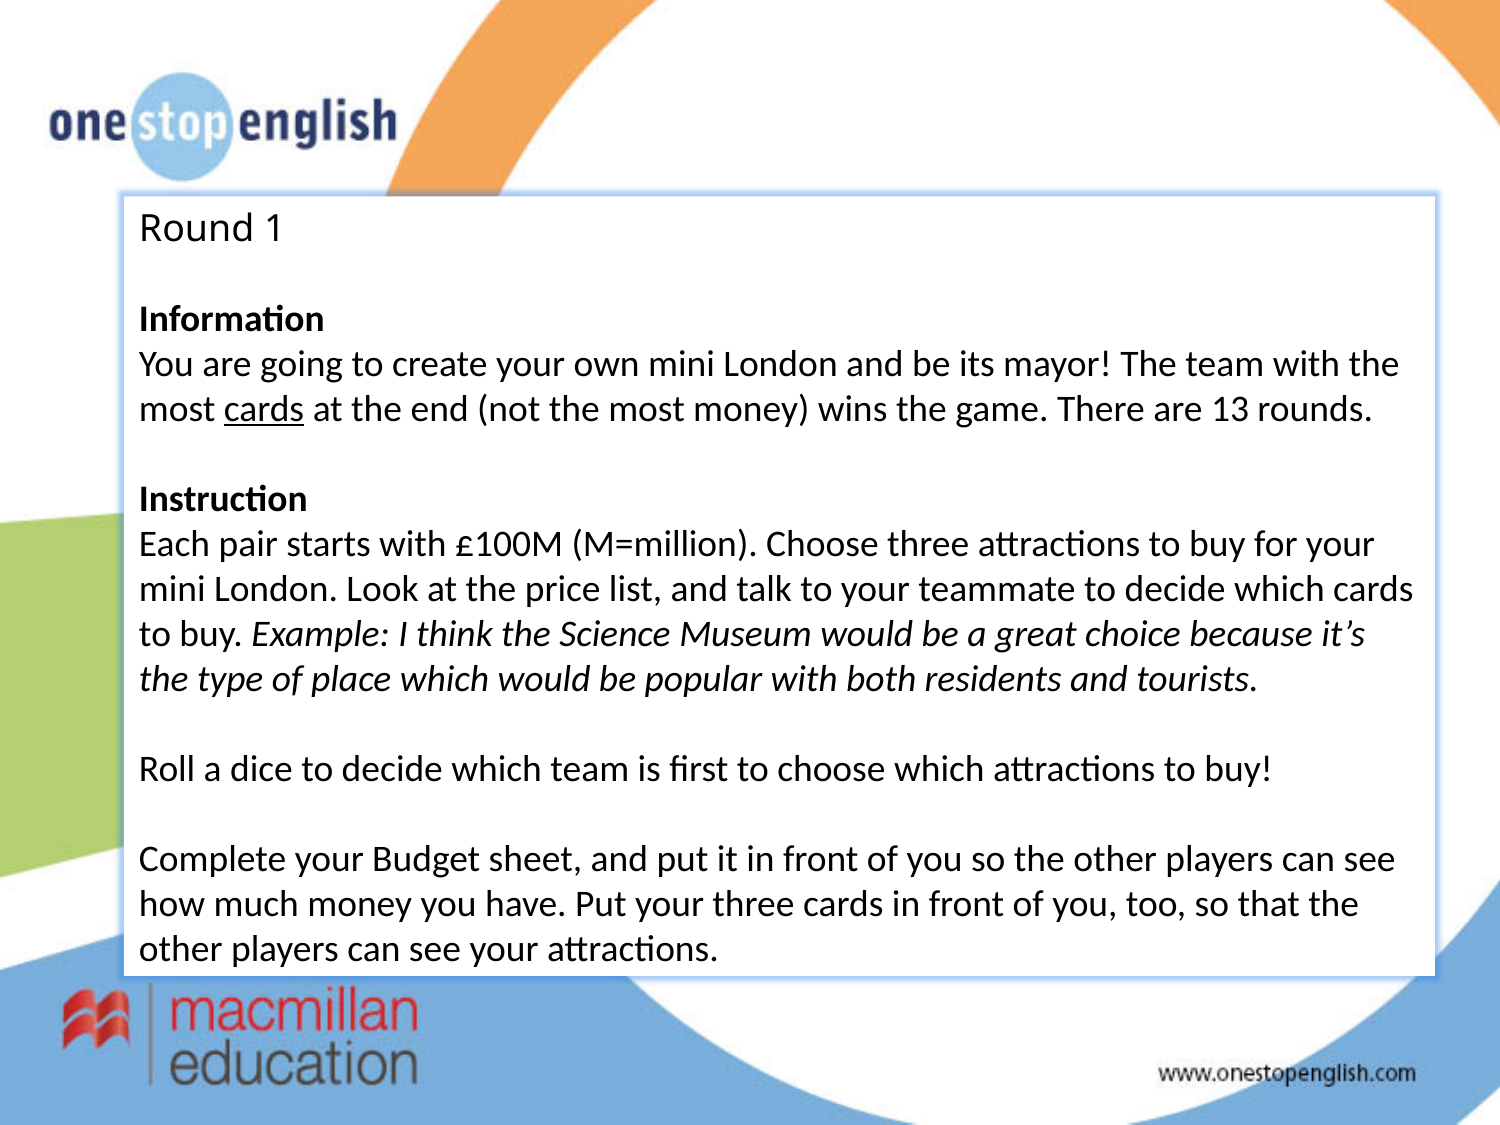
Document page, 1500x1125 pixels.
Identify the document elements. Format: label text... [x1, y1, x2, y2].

picture [0, 0, 1500, 1125]
text_box Round 1 Information You are going to create your own mini London and be its mayor! The team with the most cards at the end (not the most money) wins the game. There are 13 rounds. Instruction Each pair starts with £100M (M=million). Choose three attractions to buy for your mini London. Look at the price list, and talk to your teammate to decide which cards to buy. Example: I think the Science Museum would be a great choice because it’s the type of place which would be popular with both residents and tourists. Roll a dice to decide which team is first to choose which attractions to buy! Complete your Budget sheet, and put it in front of you so the other players can see how much money you have. Put your three cards in front of you, too, so that the other players can see your attractions. [123, 196, 1435, 976]
